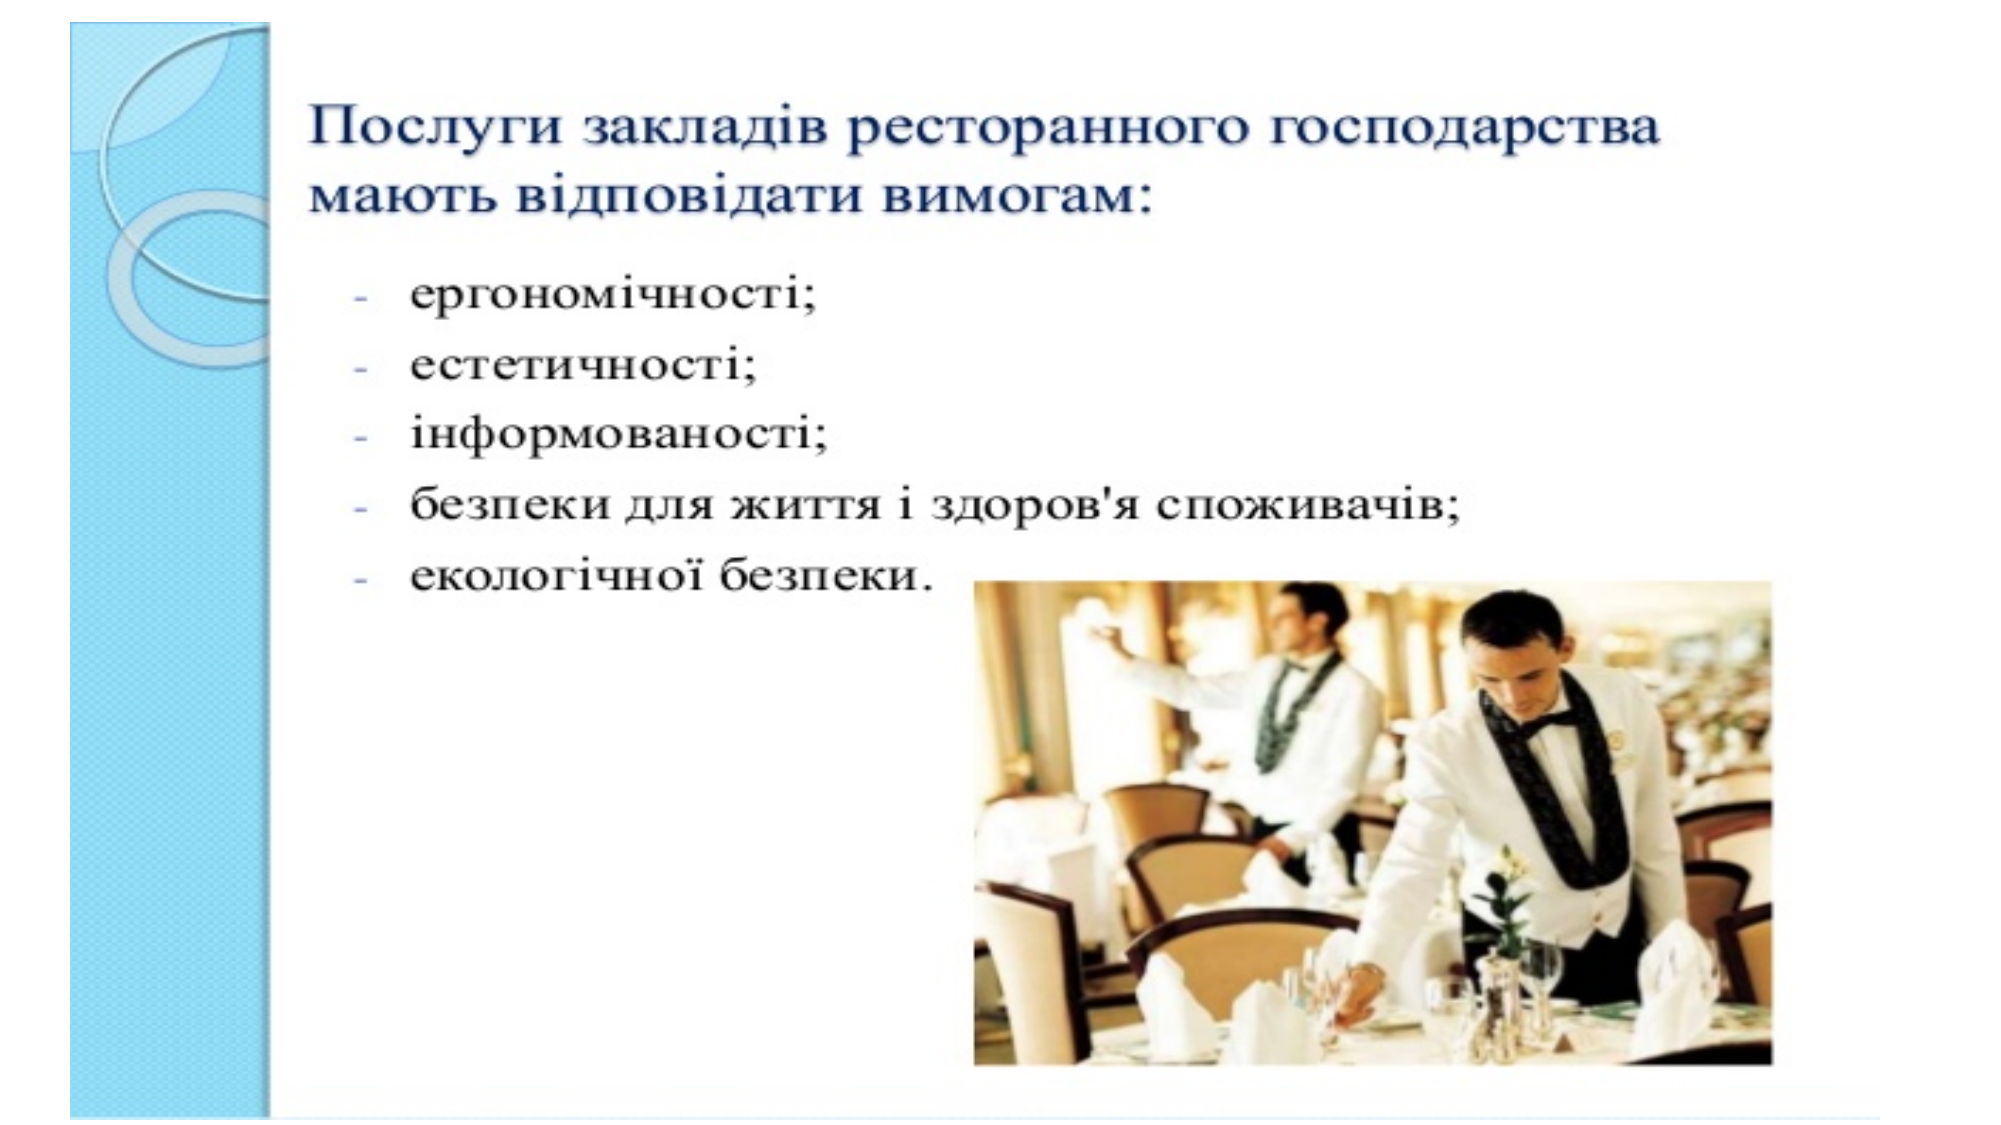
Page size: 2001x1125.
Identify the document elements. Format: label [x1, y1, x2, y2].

picture [70, 22, 1880, 1120]
